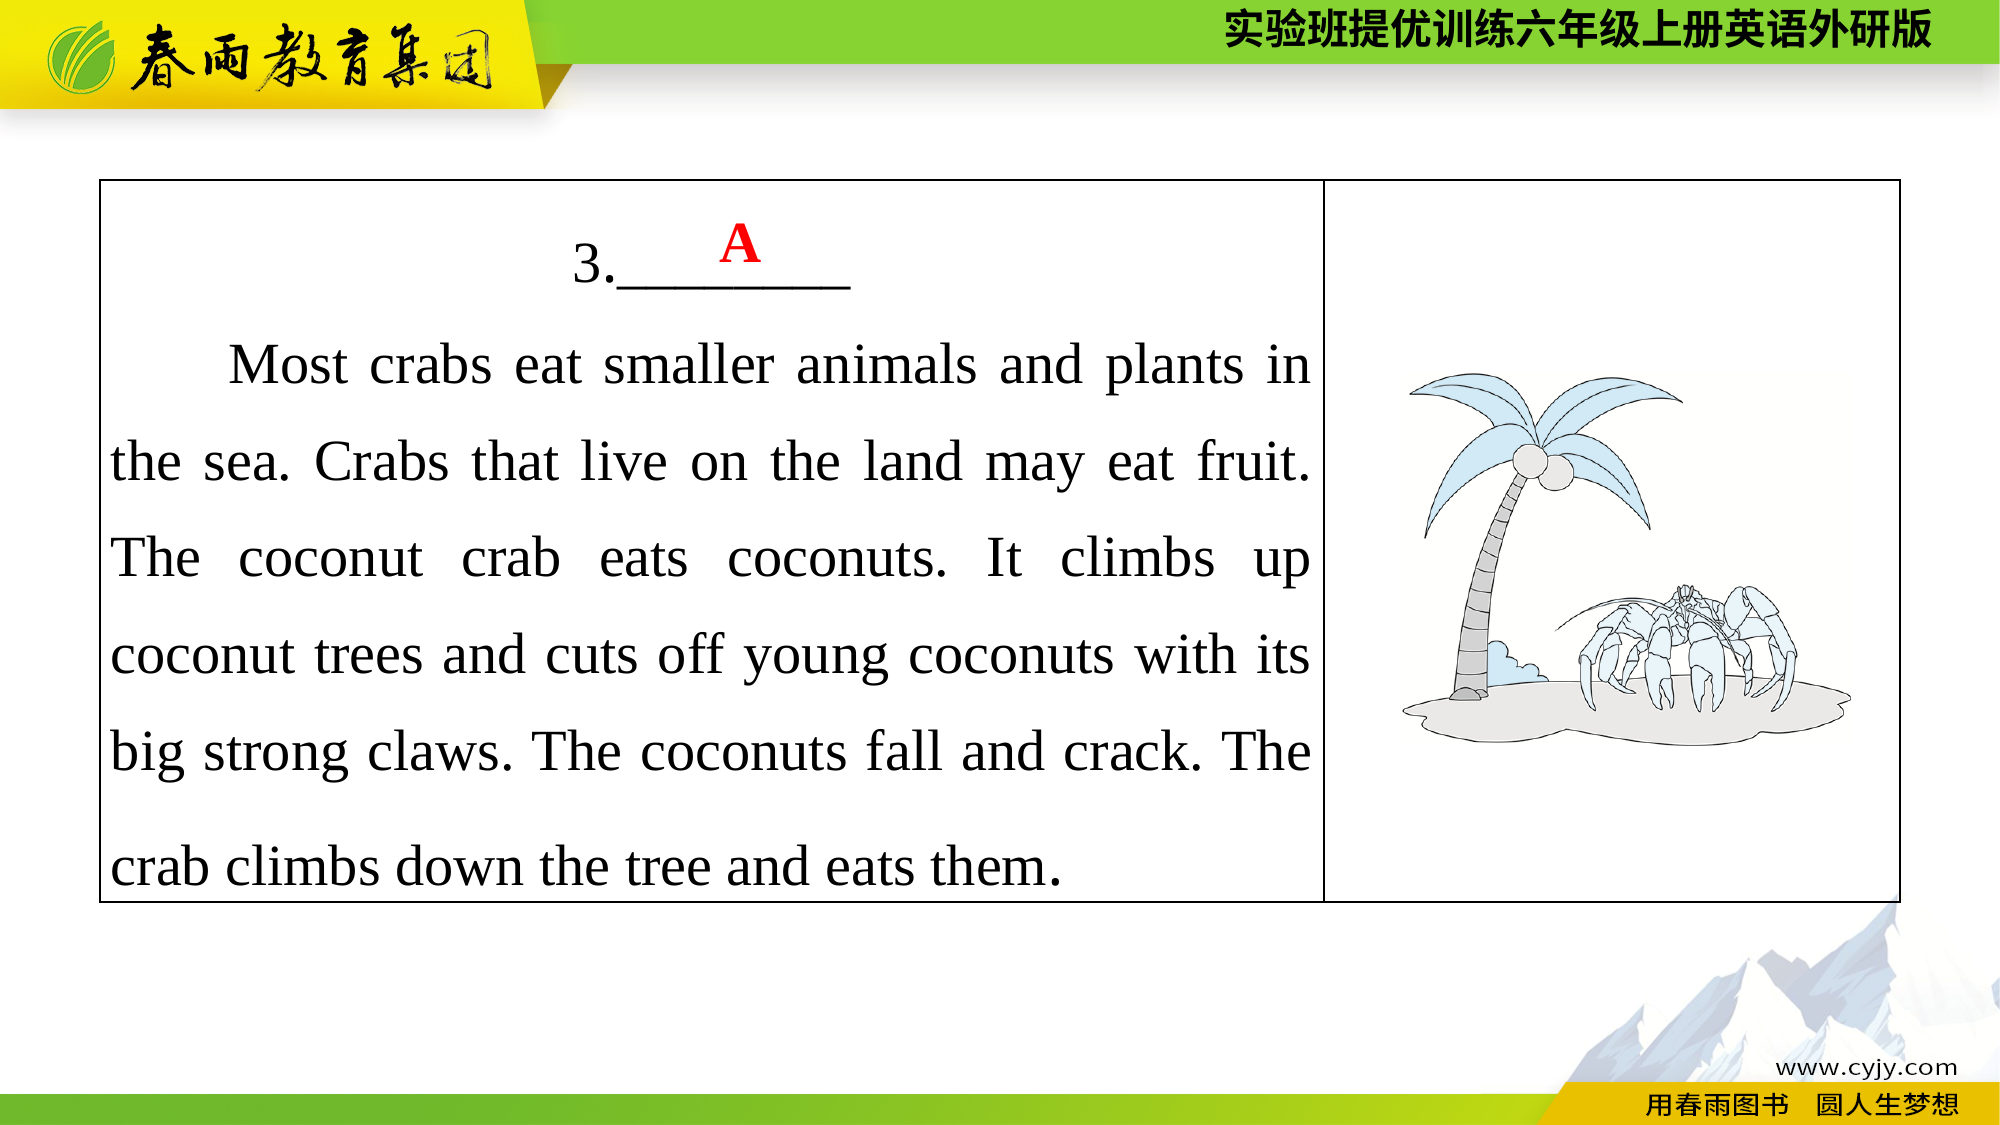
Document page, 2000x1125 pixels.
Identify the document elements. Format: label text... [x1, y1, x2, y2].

text_box A [705, 196, 777, 281]
table_header [1325, 181, 1899, 901]
table_header 3.________ Most crabs eat smaller animals and plants in the sea. Crabs that live on the land may eat fruit. The coconut crab eats coconuts. It climbs up coconut trees and cuts off young coconuts with its big strong claws. The coconuts fall and crack. The crab climbs down the tree and eats them. [101, 181, 1323, 901]
picture [0, 0, 2000, 1125]
